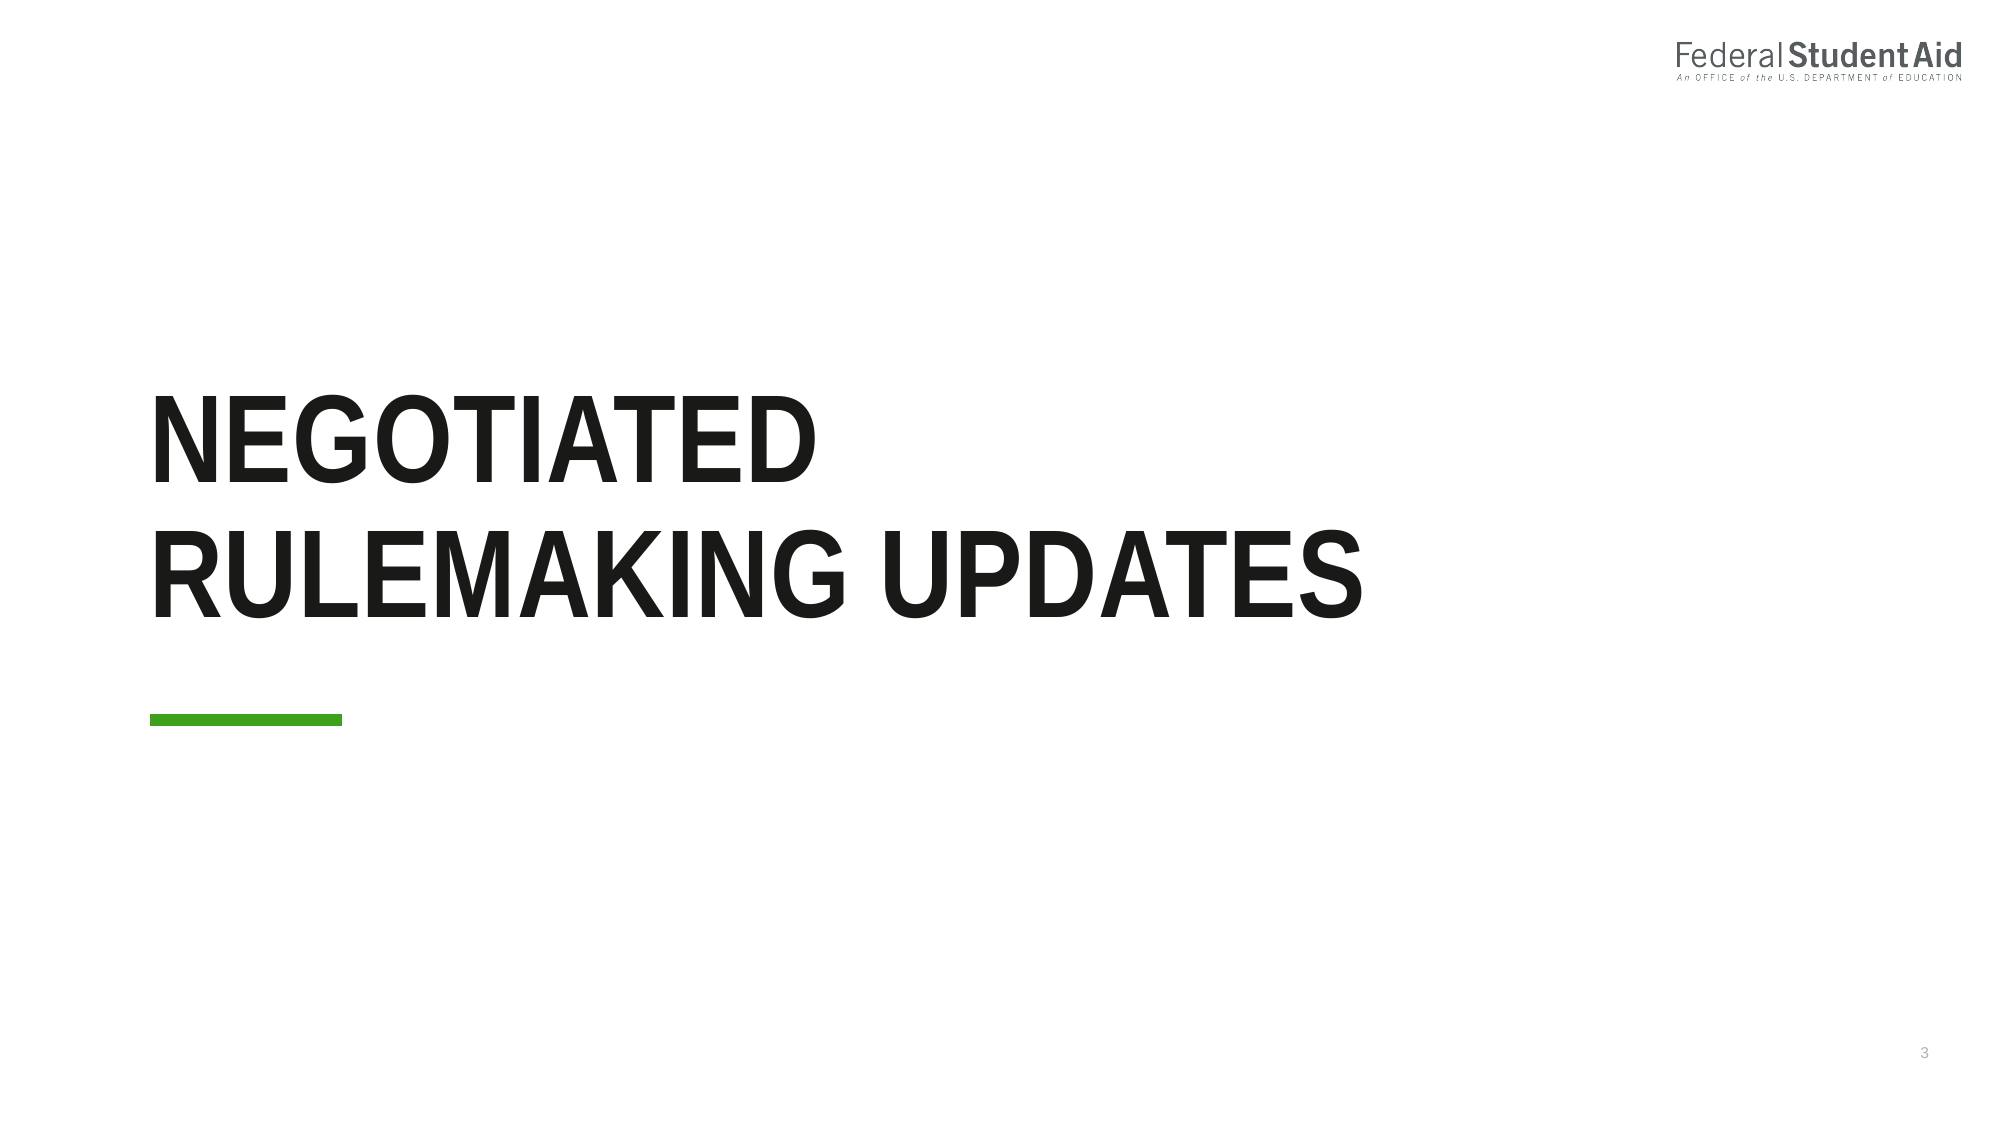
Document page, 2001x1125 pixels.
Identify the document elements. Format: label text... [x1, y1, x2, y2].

title Negotiated rulemaking updates [149, 314, 1471, 652]
picture [1651, 16, 1986, 106]
slide_number 3 [1920, 1042, 1986, 1094]
